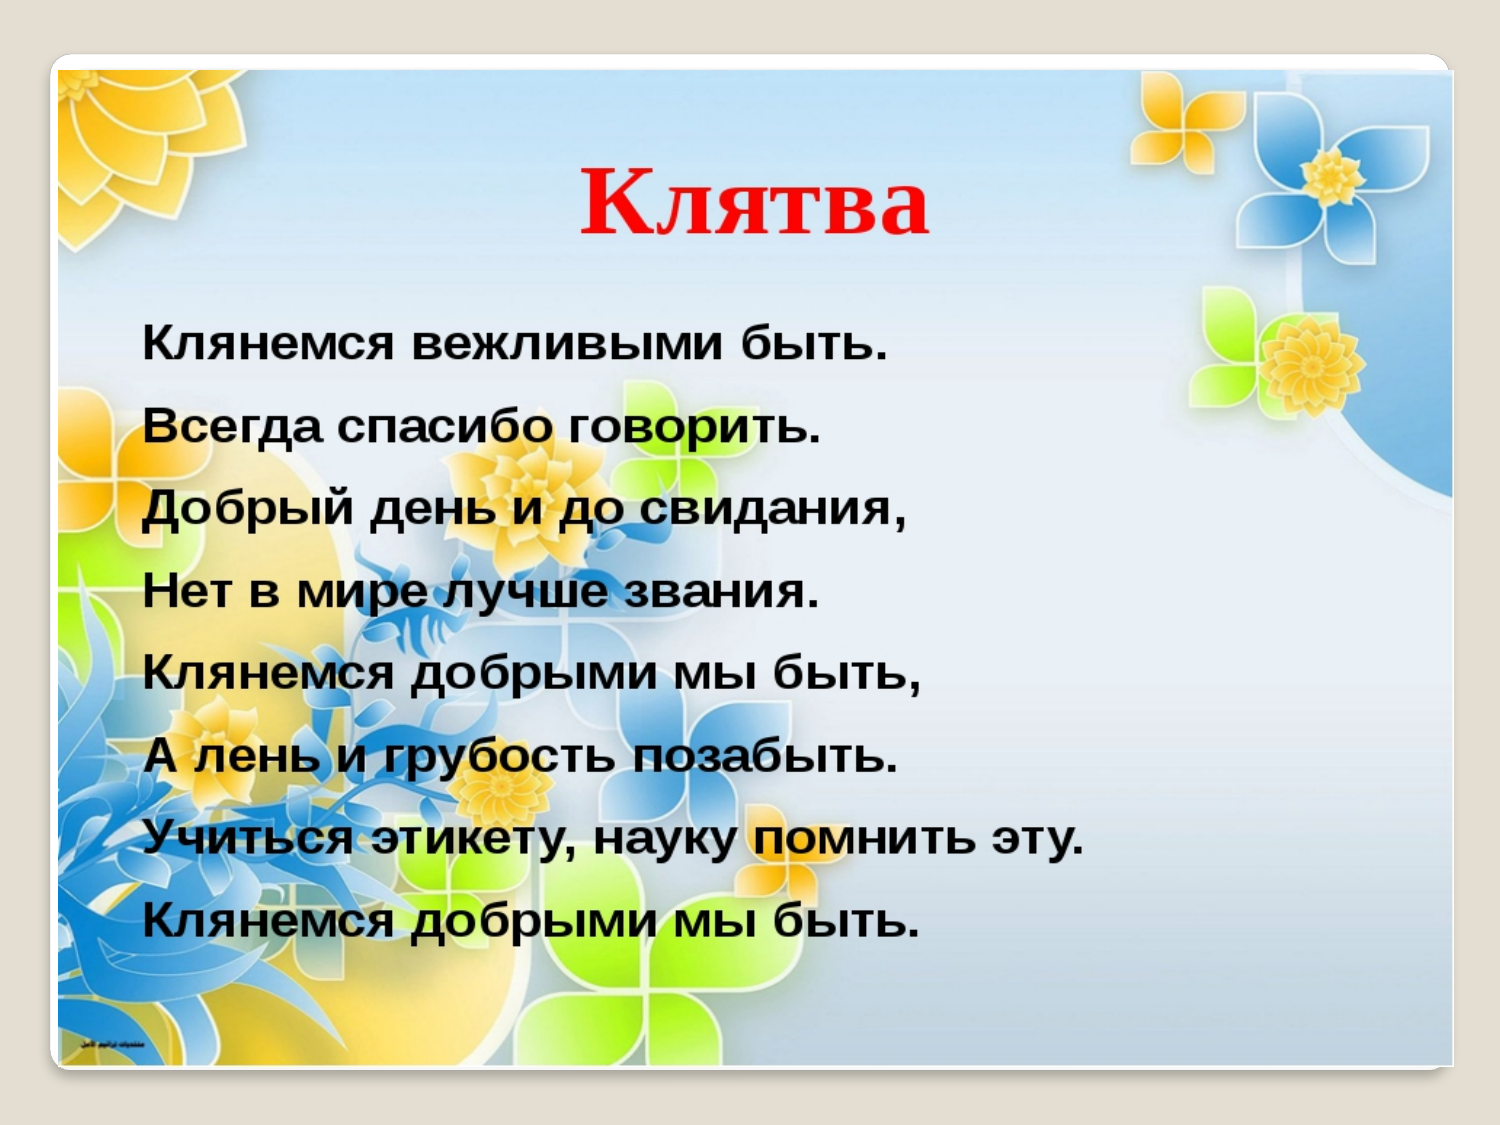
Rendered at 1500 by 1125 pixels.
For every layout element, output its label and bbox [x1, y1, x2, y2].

list [58, 70, 1454, 1067]
